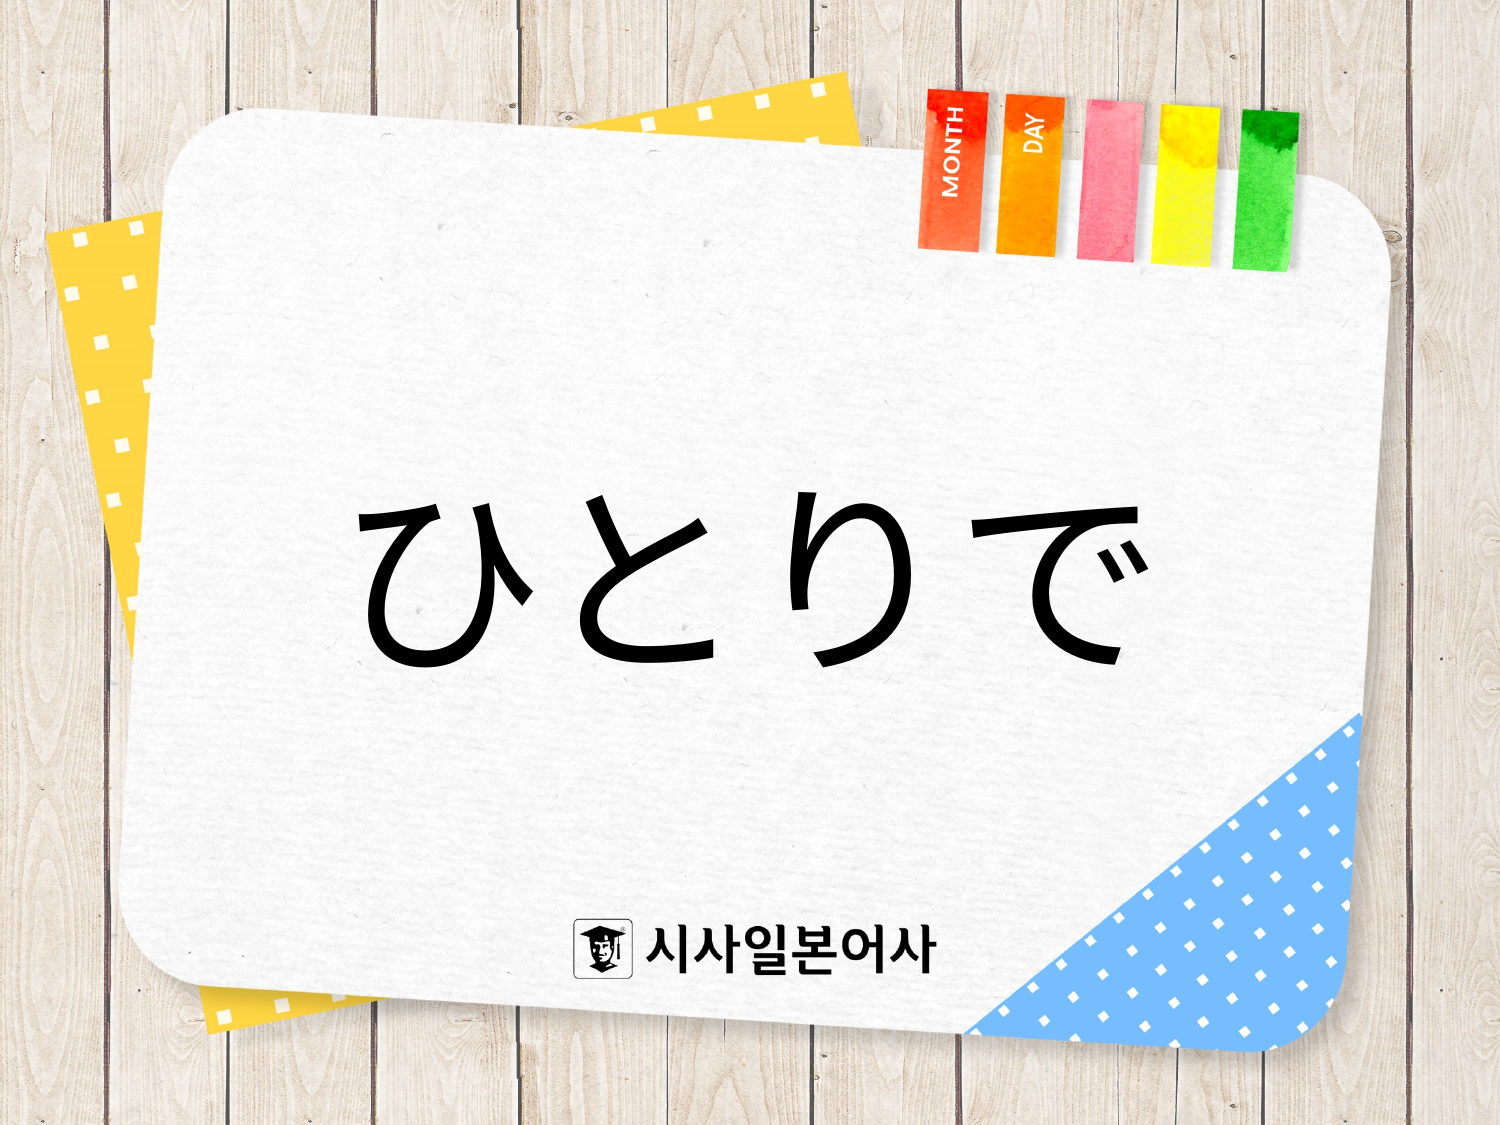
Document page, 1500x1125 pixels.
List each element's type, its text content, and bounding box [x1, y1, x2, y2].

picture [0, 0, 1500, 1125]
title ひとりで [75, 338, 1425, 811]
